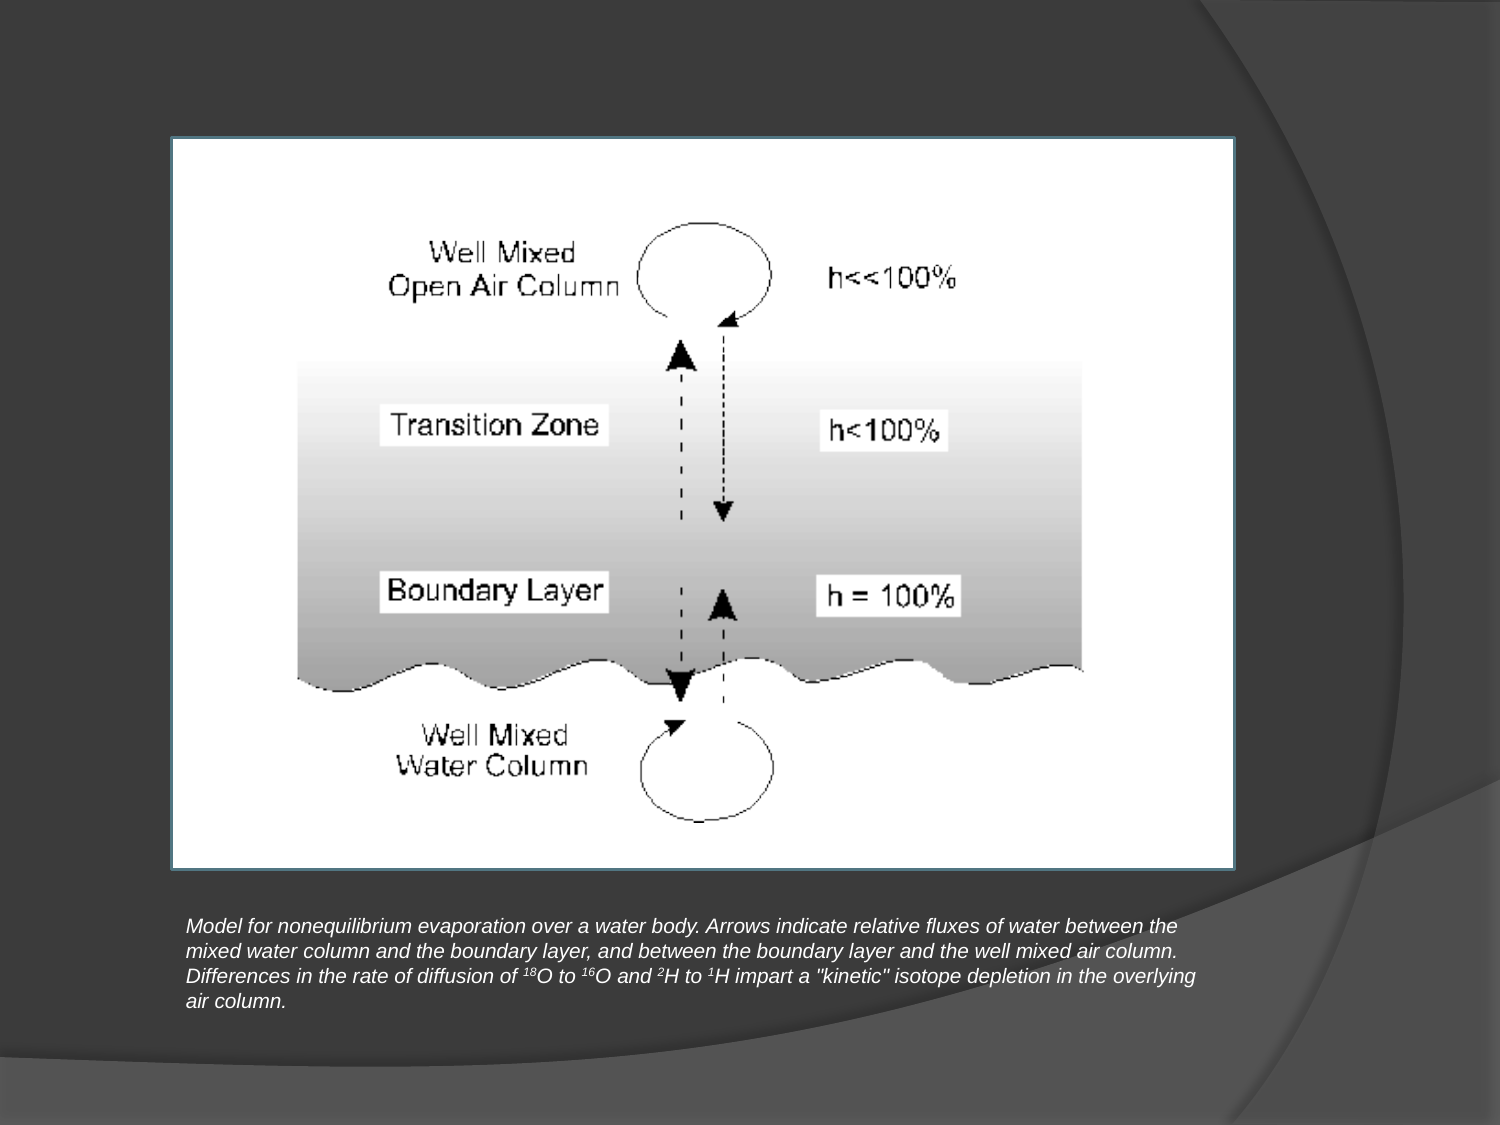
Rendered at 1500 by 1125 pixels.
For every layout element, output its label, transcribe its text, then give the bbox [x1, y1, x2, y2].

text_box [170, 136, 1236, 871]
picture [293, 219, 1088, 823]
text_box Model for nonequilibrium evaporation over a water body. Arrows indicate relative fluxes of water between the mixed water column and the boundary layer, and between the boundary layer and the well mixed air column. Differences in the rate of diffusion of 18O to 16O and 2H to 1H impart a "kinetic" isotope depletion in the overlying air column. [171, 905, 1235, 1020]
